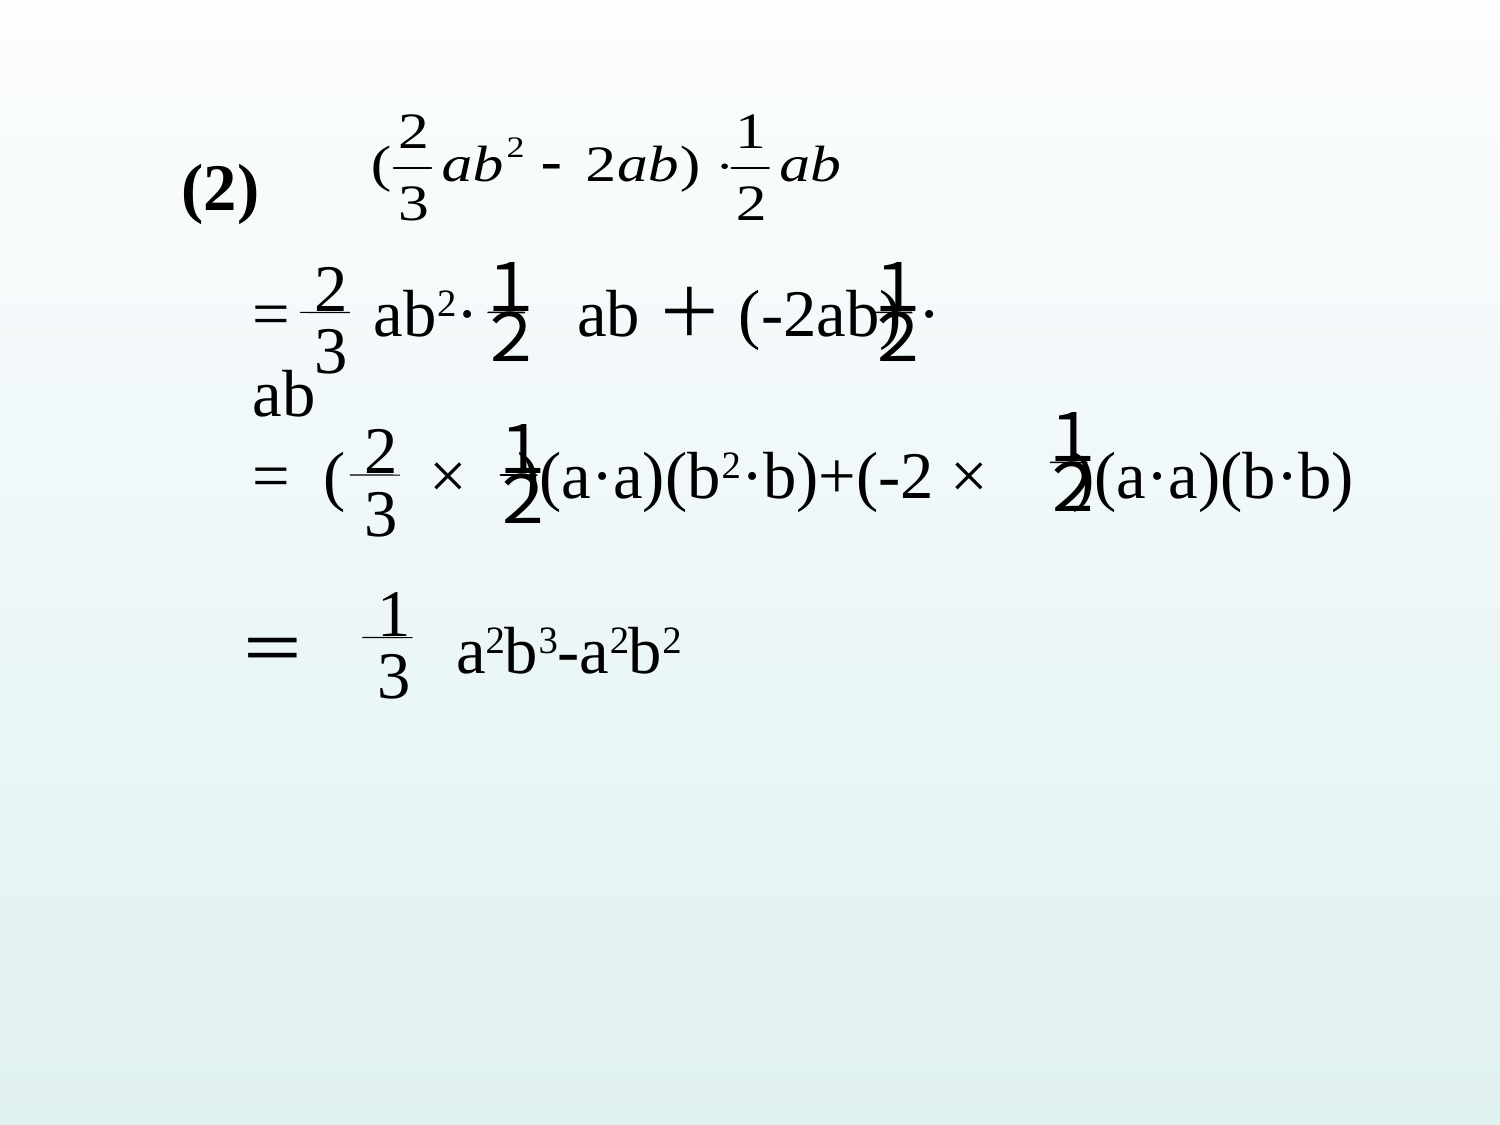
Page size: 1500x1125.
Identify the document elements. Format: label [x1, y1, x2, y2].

text_box [99, 99, 1363, 352]
text_box [237, 237, 1088, 386]
text_box [237, 387, 1500, 558]
text_box [224, 562, 1176, 721]
